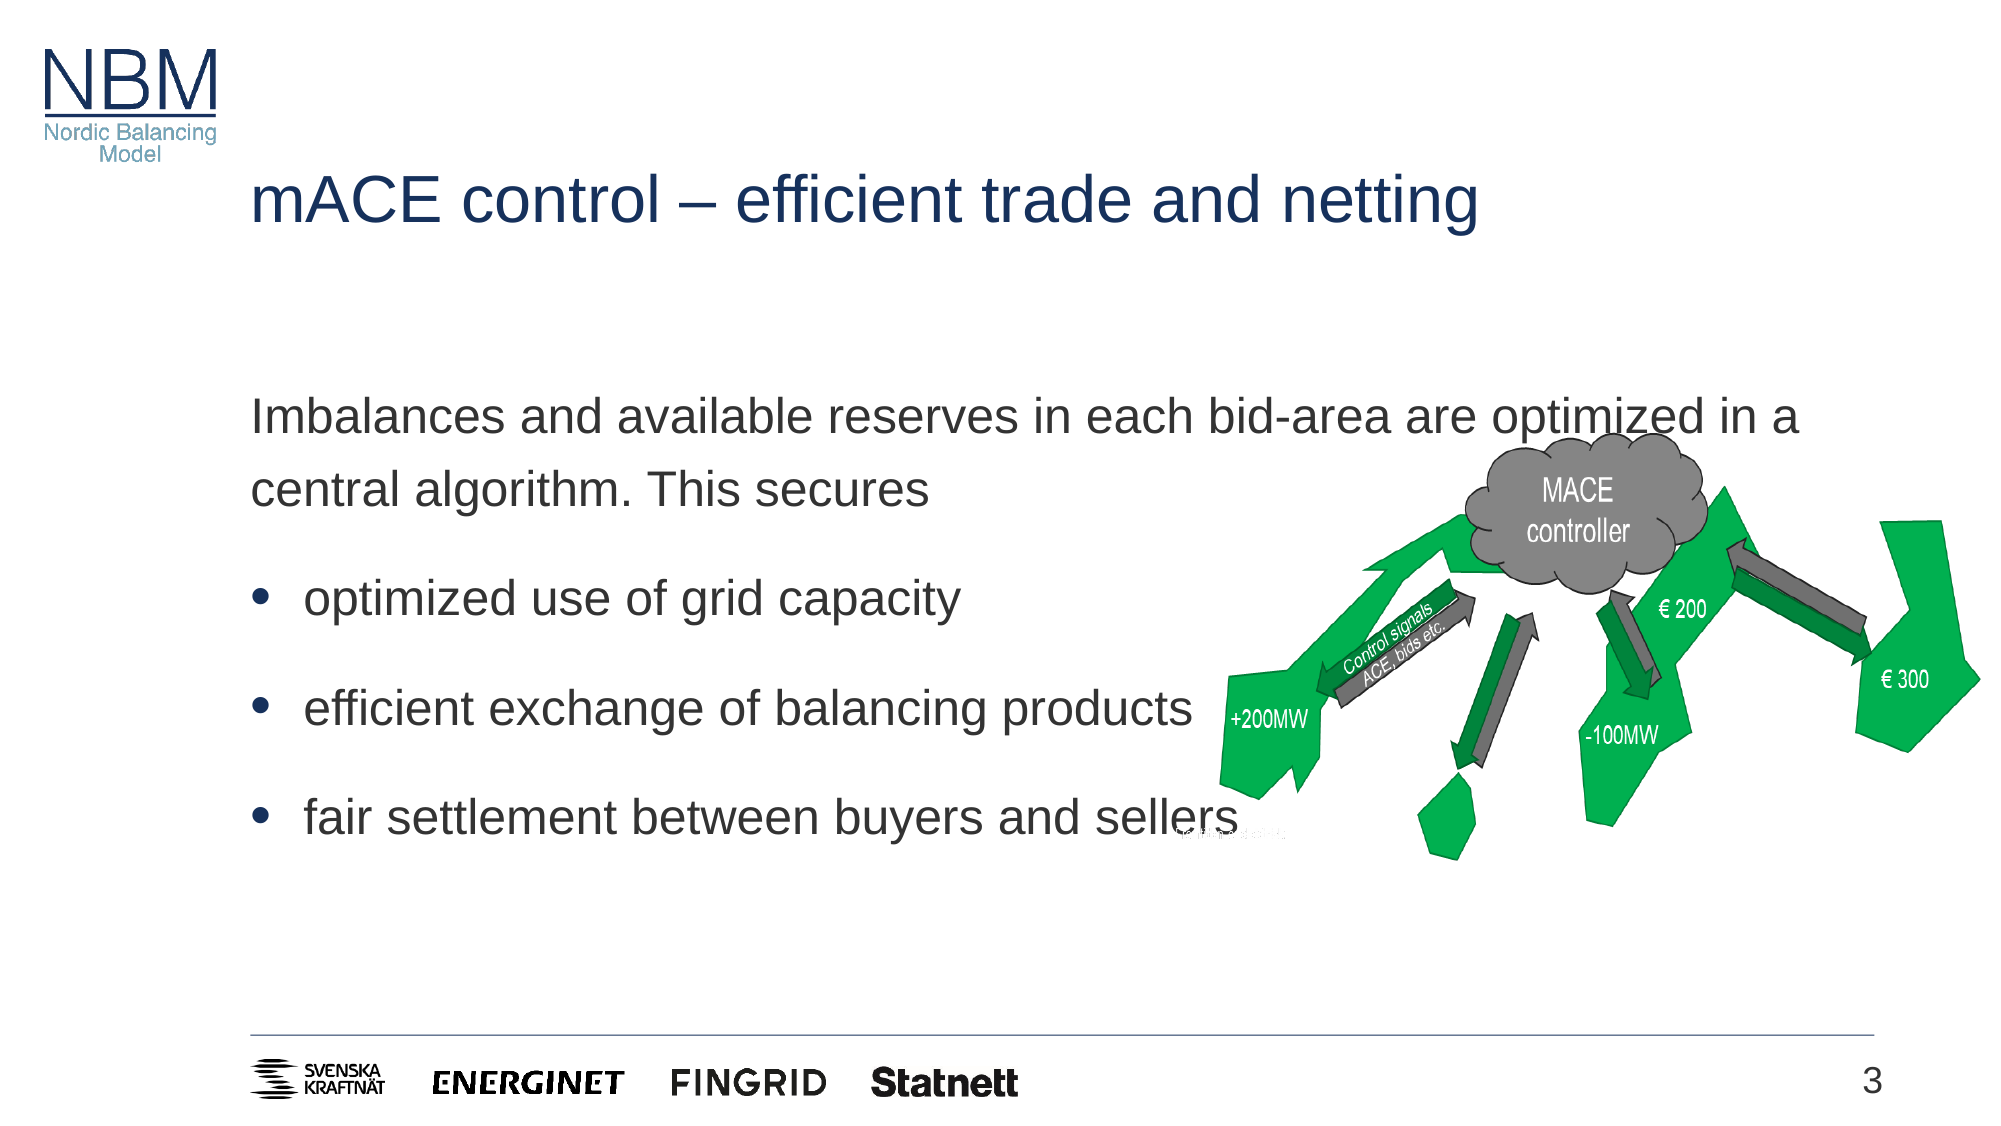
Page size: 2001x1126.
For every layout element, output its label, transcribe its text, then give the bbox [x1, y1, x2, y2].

picture [250, 1059, 385, 1099]
picture [871, 1066, 1018, 1097]
picture [1165, 432, 1981, 862]
picture [672, 1068, 826, 1096]
picture [35, 29, 222, 172]
title mACE control – efficient trade and netting [250, 147, 1875, 325]
picture [430, 1068, 627, 1096]
list Imbalances and available reserves in each bid-area are optimized in a central algorithm. This secures optimized use of grid capacity efficient exchange of balancing products fair settlement between buyers and sellers [250, 372, 1875, 1022]
